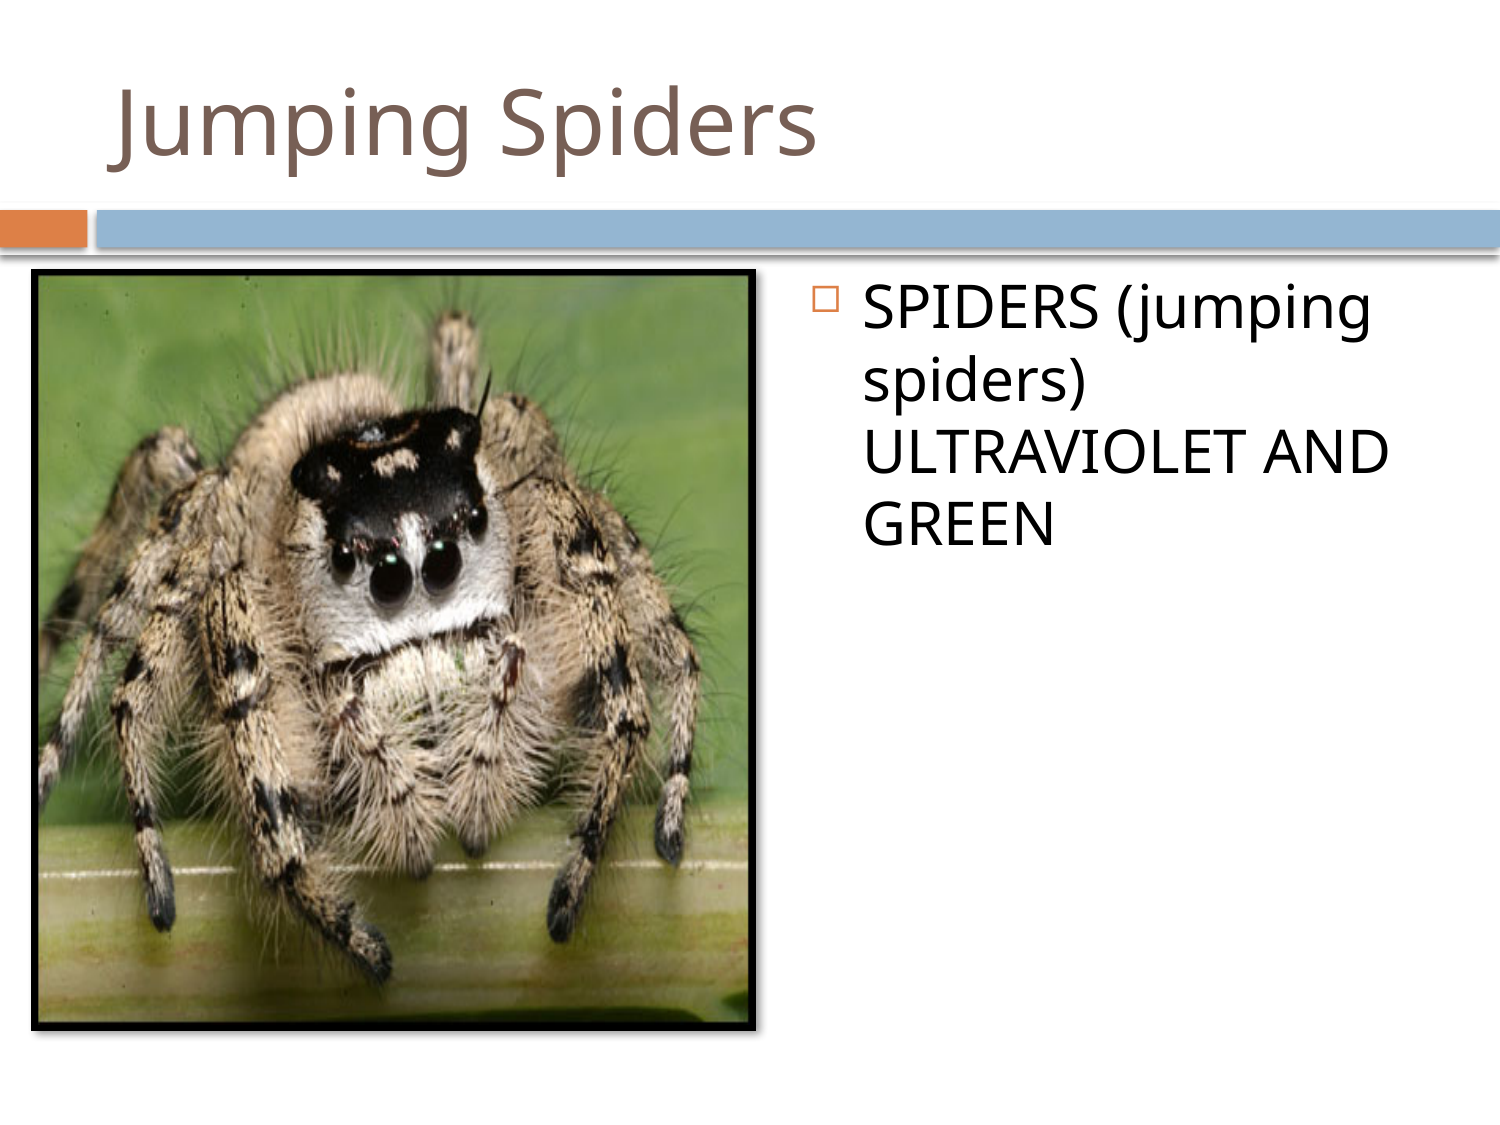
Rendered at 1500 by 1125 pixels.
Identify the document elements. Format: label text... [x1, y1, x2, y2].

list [37, 274, 751, 1026]
list SPIDERS (jumping spiders) ULTRAVIOLET AND GREEN [794, 260, 1433, 1011]
title Jumping Spiders [99, 37, 1438, 200]
